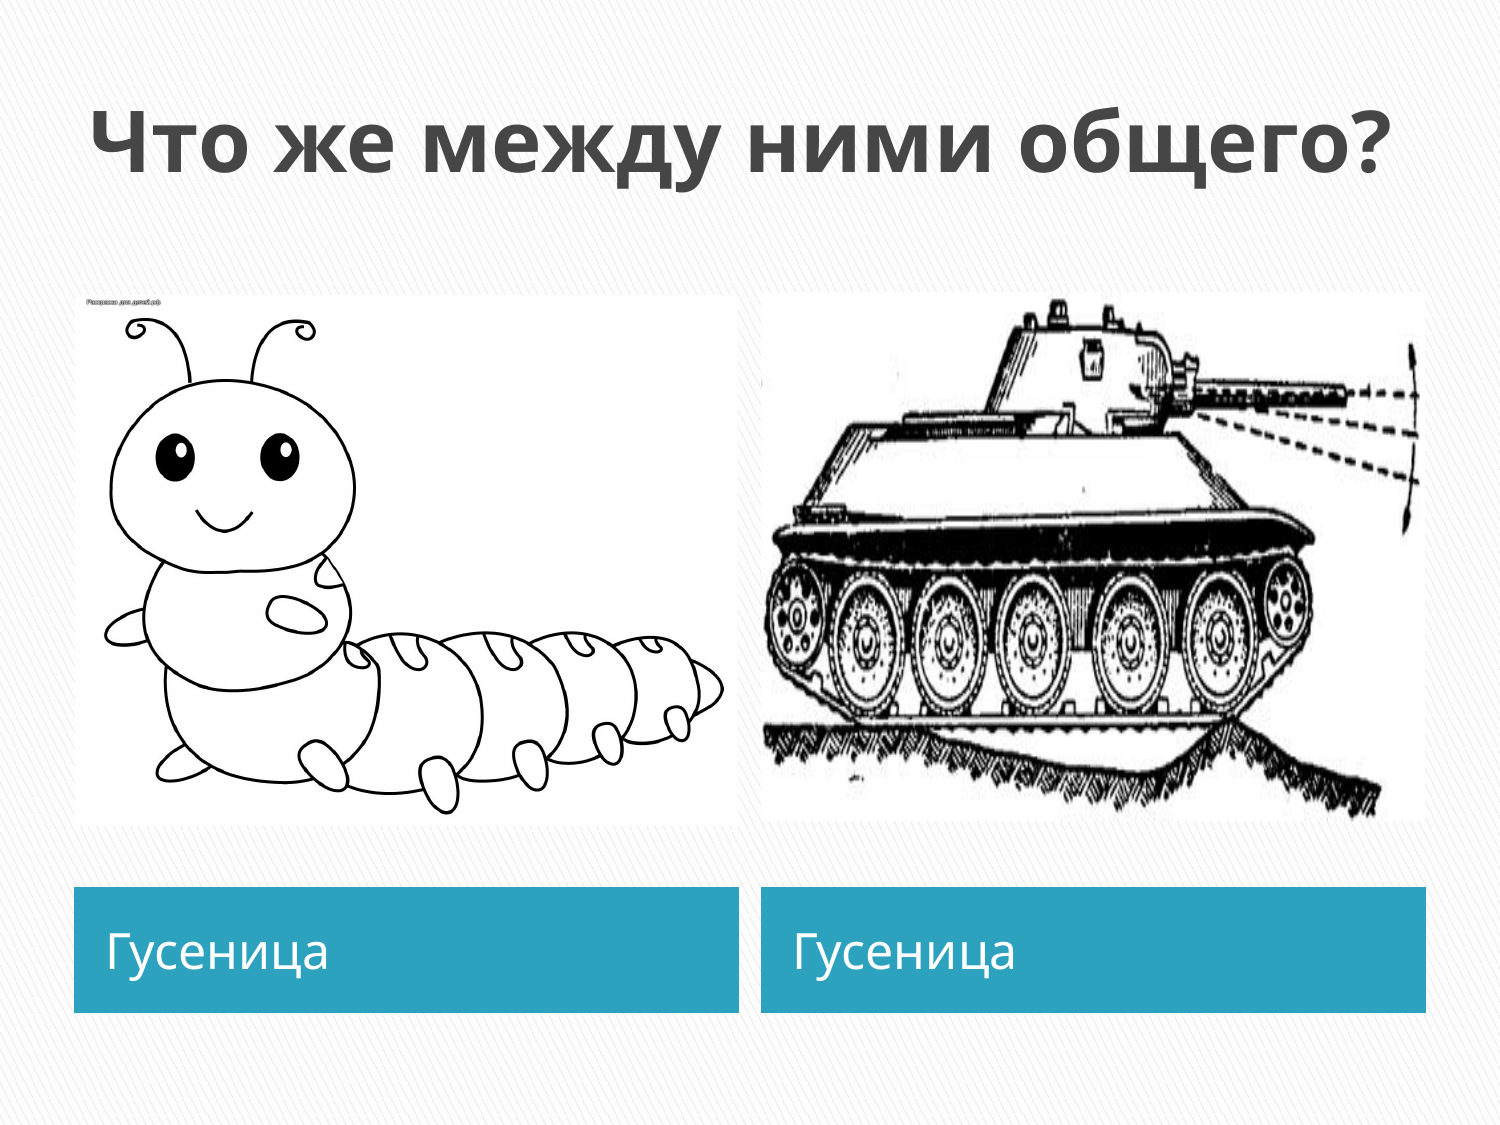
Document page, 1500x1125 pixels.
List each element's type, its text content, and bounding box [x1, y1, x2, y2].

list Гусеница [761, 887, 1426, 1013]
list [74, 294, 738, 826]
list Гусеница [74, 887, 739, 1013]
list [761, 292, 1426, 821]
title Что же между ними общего? [75, 44, 1425, 233]
